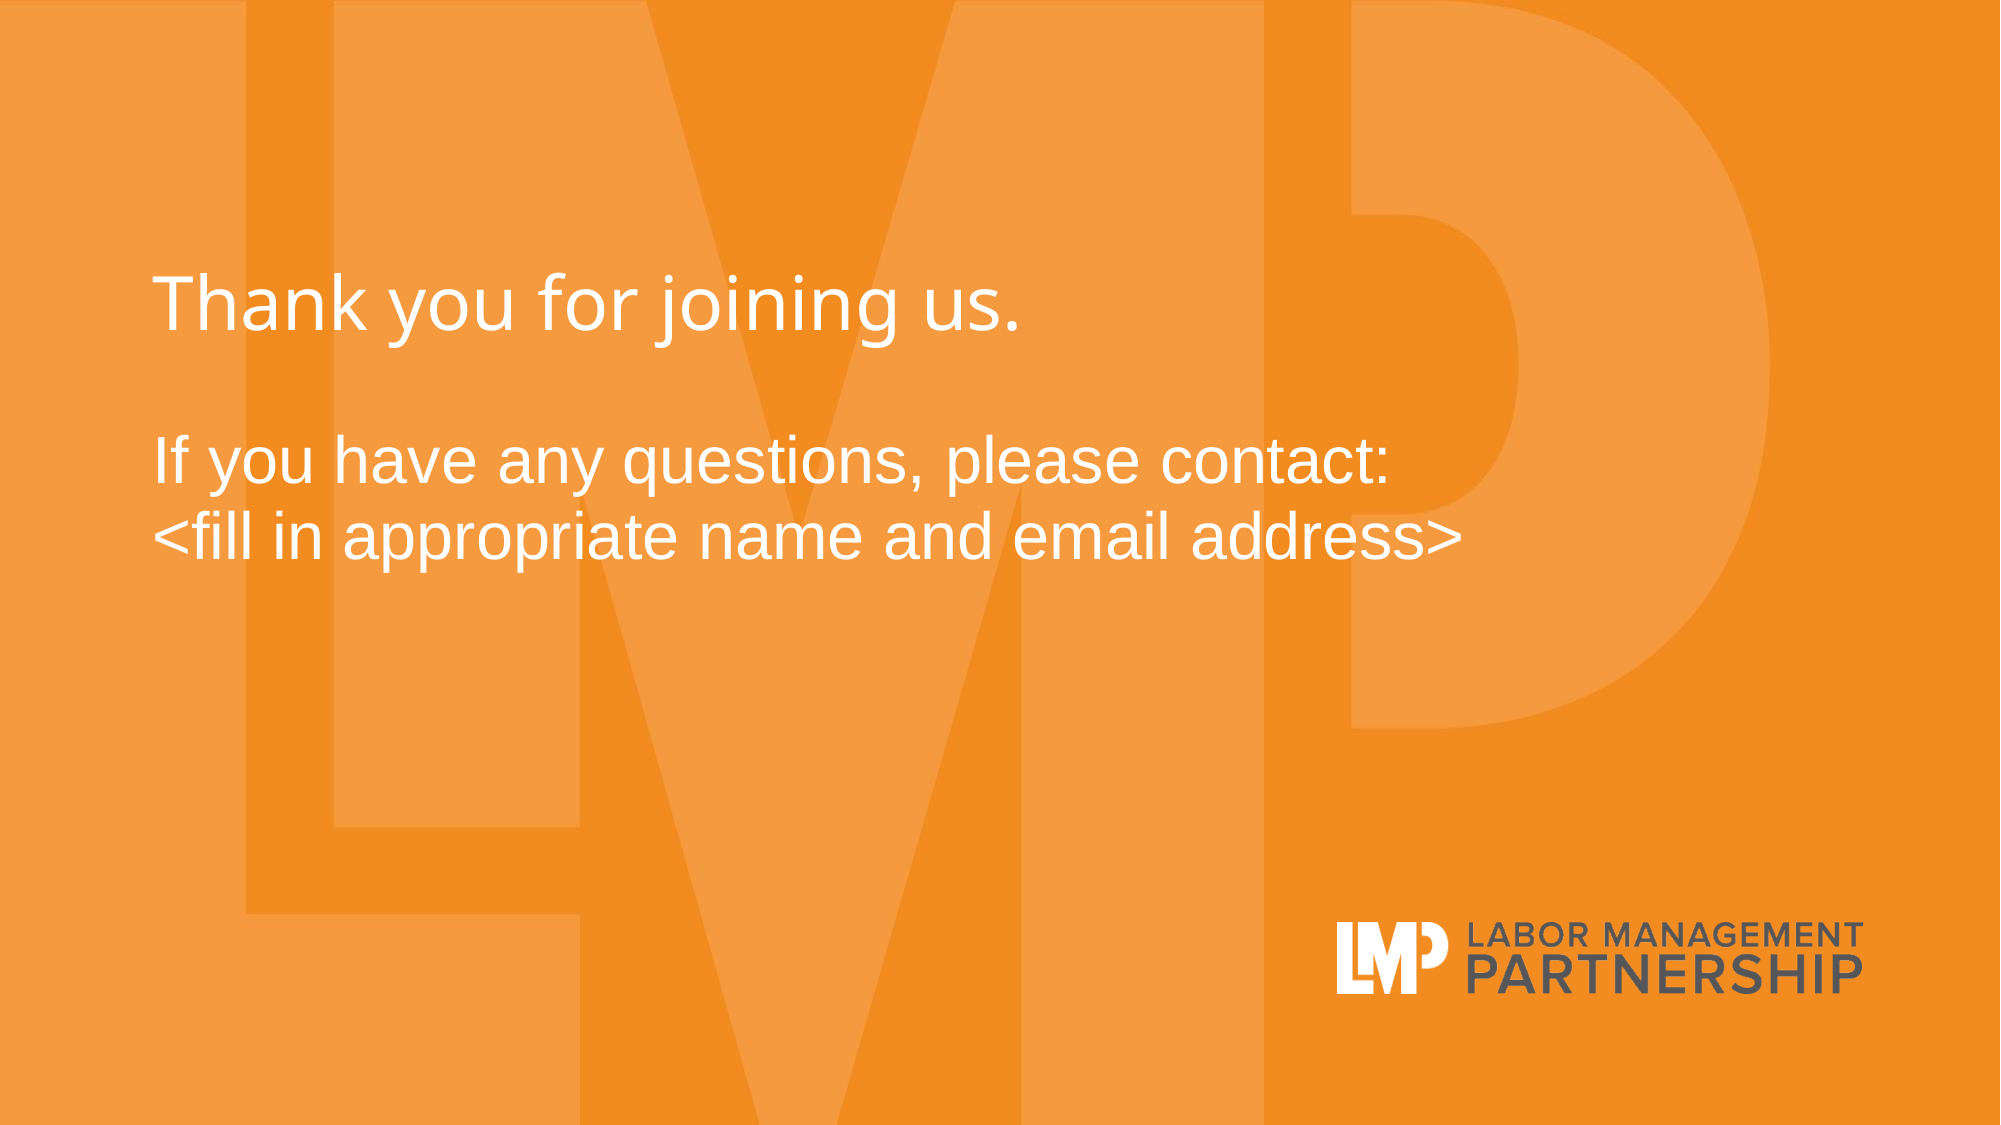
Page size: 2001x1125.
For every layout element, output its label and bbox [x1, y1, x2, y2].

text_box [0, 0, 2000, 1125]
